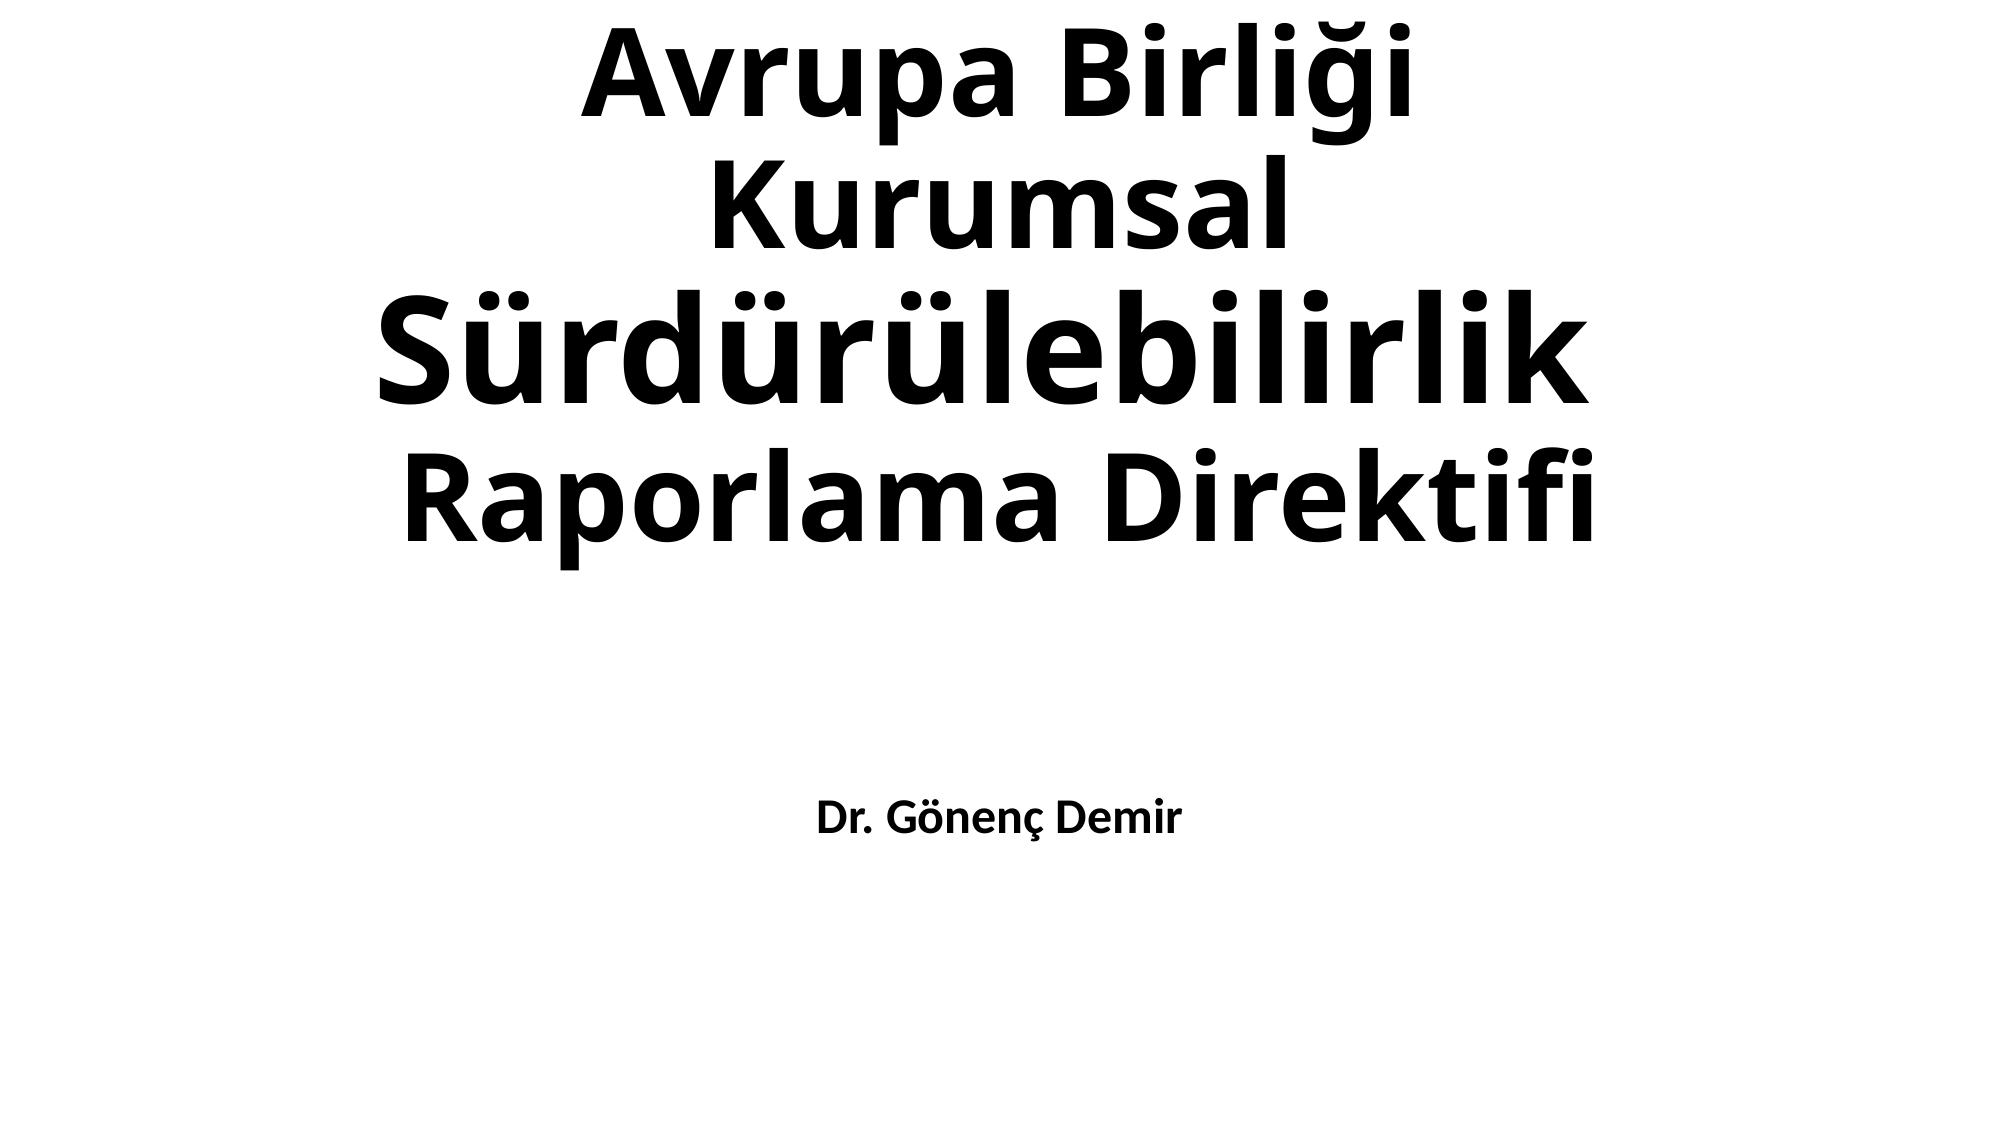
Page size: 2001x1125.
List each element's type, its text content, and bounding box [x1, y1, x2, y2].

subtitle Dr. Gönenç Demir [249, 701, 1750, 974]
title Avrupa Birliği Kurumsal Sürdürülebilirlik Raporlama Direktifi [249, 0, 1750, 576]
